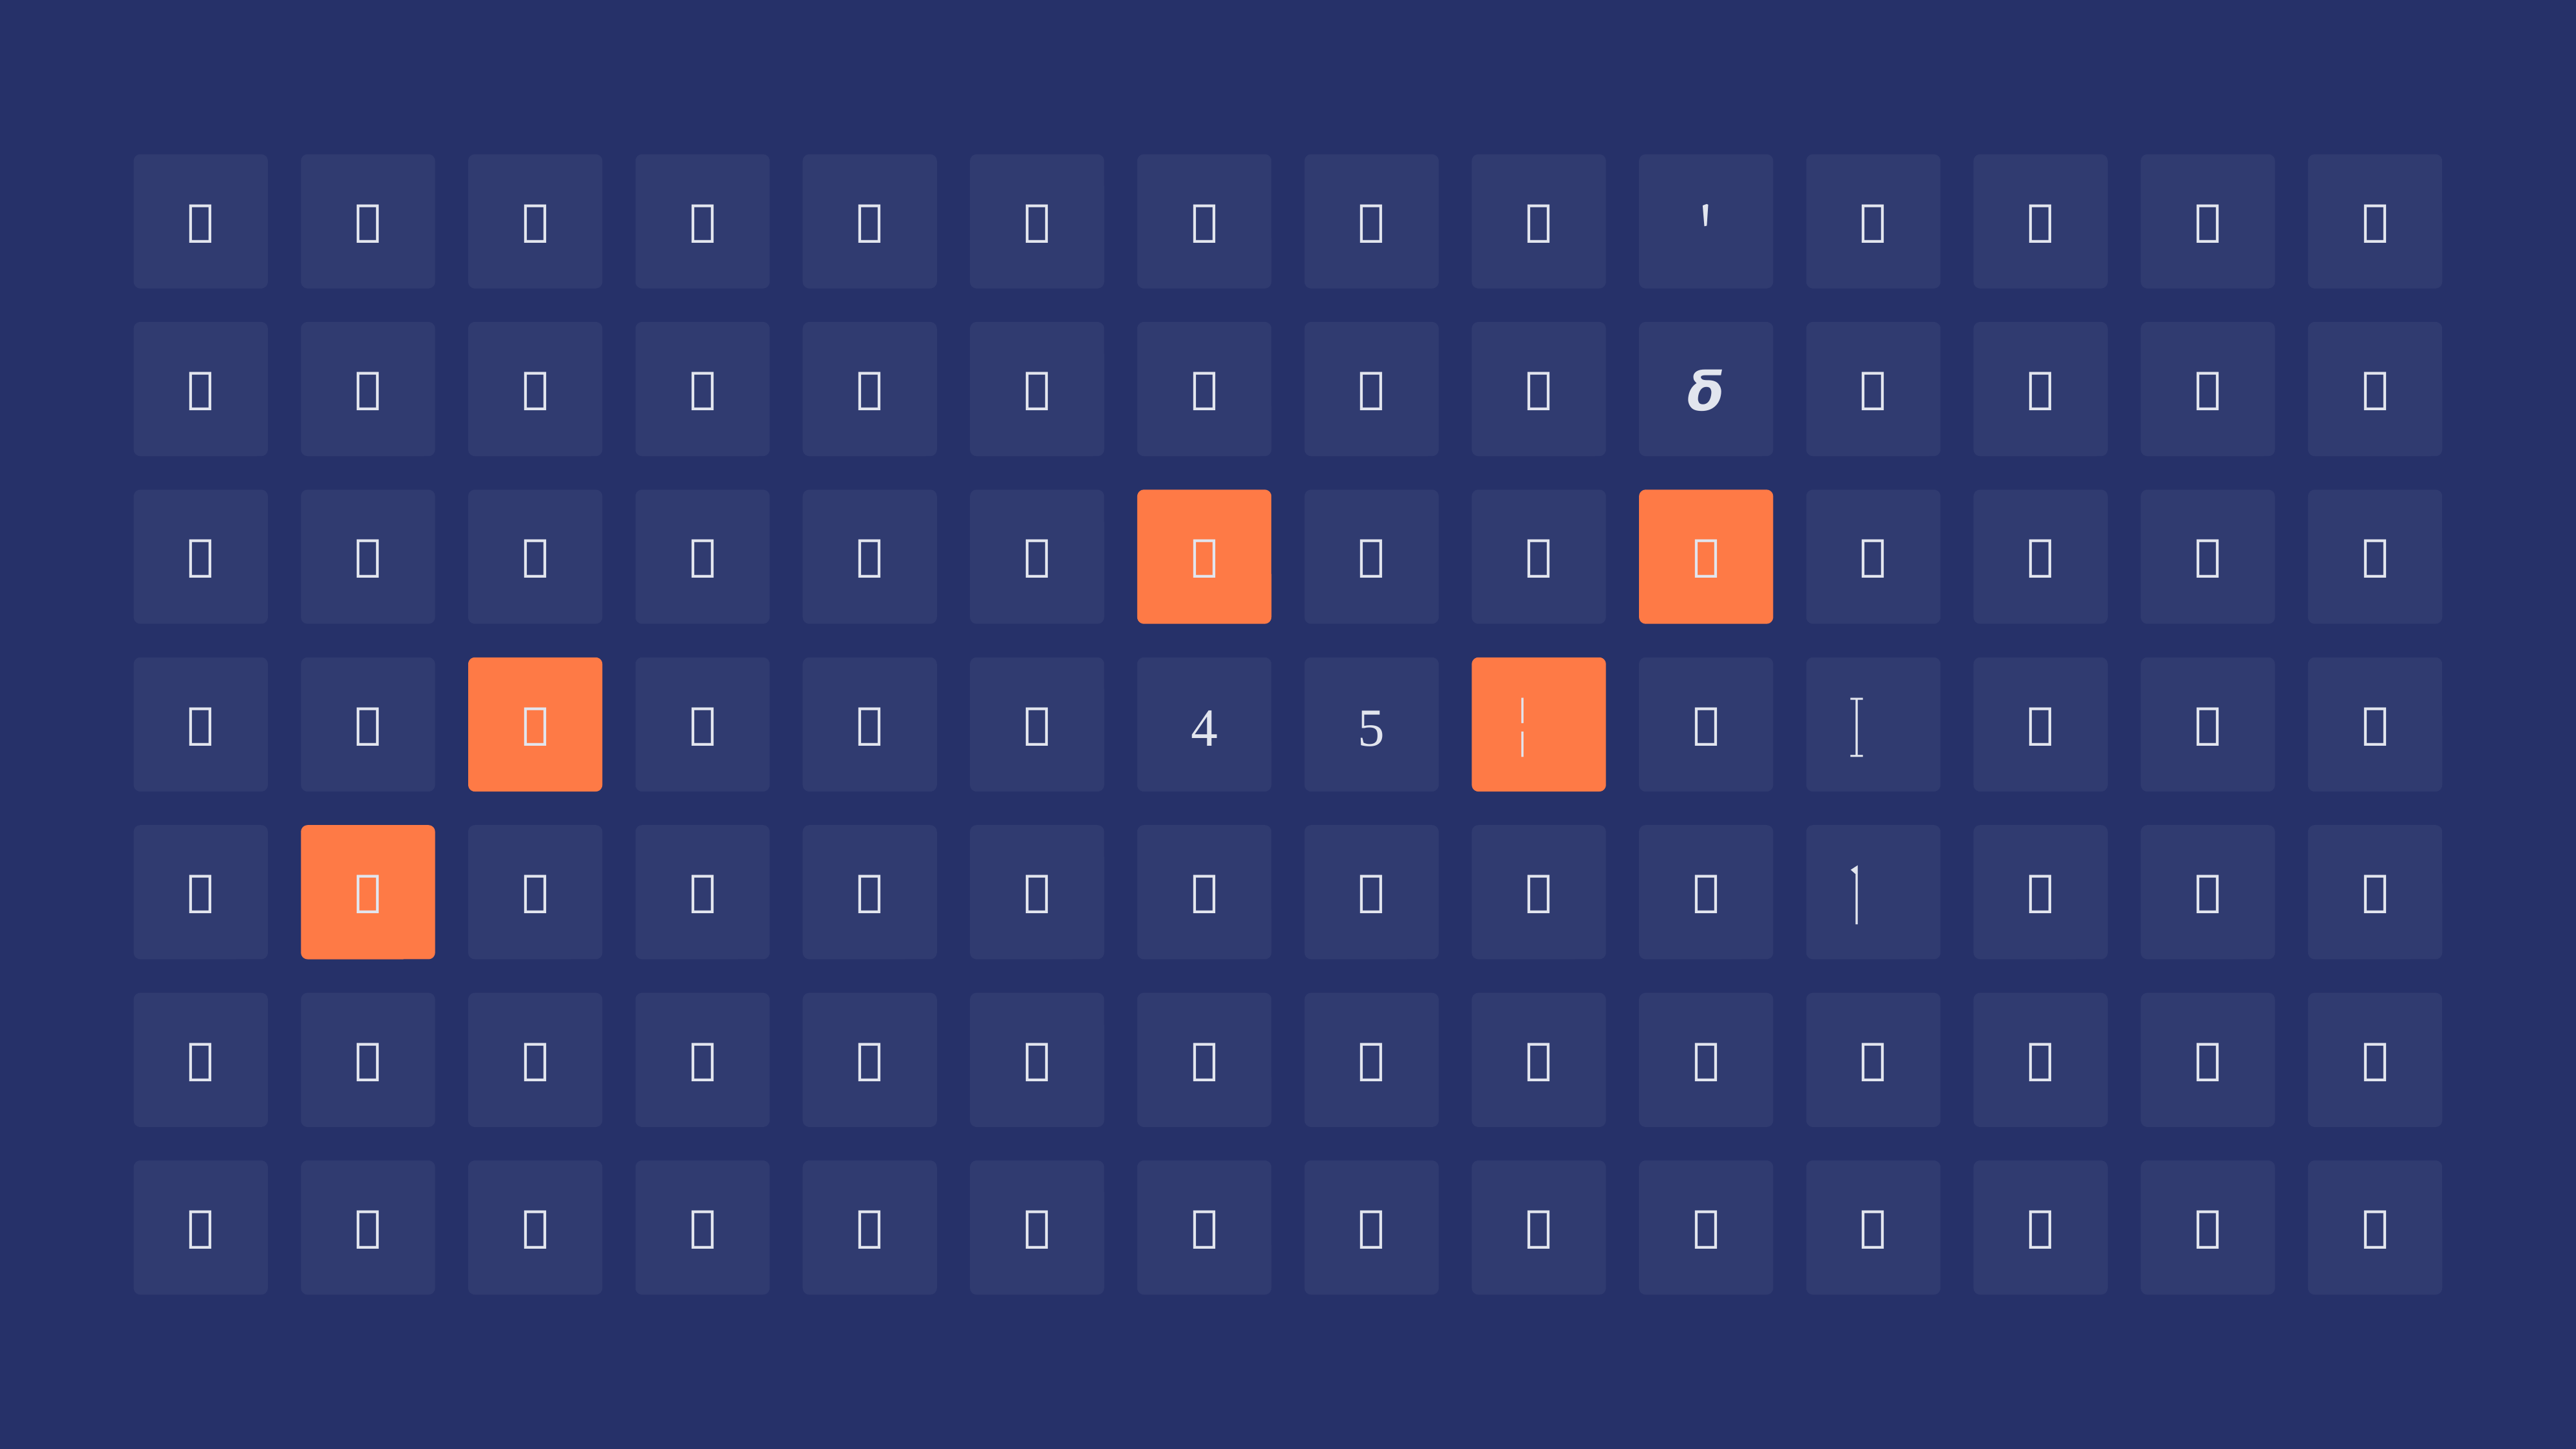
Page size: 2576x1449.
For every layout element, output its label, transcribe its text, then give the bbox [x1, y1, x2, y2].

text_box [2141, 154, 2275, 289]
text_box [1304, 321, 1439, 457]
text_box  [1522, 189, 1555, 254]
text_box  [2192, 860, 2224, 925]
text_box  [1355, 1195, 1388, 1260]
text_box  [2359, 692, 2392, 757]
text_box [468, 657, 603, 792]
text_box  [1857, 1027, 1890, 1092]
text_box  [519, 860, 552, 925]
text_box [1137, 321, 1272, 457]
text_box  [853, 357, 886, 422]
text_box [133, 657, 268, 792]
text_box  [1355, 860, 1388, 925]
text_box  [1355, 524, 1388, 589]
text_box  [686, 189, 719, 254]
text_box [2307, 657, 2443, 792]
text_box [1806, 825, 1941, 960]
text_box [468, 992, 603, 1127]
text_box [970, 825, 1104, 960]
text_box [301, 825, 435, 960]
text_box [802, 321, 937, 457]
text_box  [184, 189, 217, 254]
text_box  [1188, 189, 1221, 254]
text_box  [1358, 692, 1385, 757]
text_box [1639, 154, 1774, 289]
text_box  [352, 1195, 384, 1260]
text_box  [686, 357, 719, 422]
text_box [1304, 992, 1439, 1127]
text_box  [1857, 1195, 1890, 1260]
text_box [1973, 154, 2108, 289]
text_box  [184, 1027, 217, 1092]
text_box [2141, 489, 2275, 624]
text_box [1304, 154, 1439, 289]
text_box  [1857, 357, 1890, 422]
text_box  [853, 860, 886, 925]
text_box  [2359, 357, 2392, 422]
text_box [1973, 489, 2108, 624]
text_box [1137, 1160, 1272, 1295]
text_box  [2359, 524, 2392, 589]
text_box [1973, 992, 2108, 1127]
text_box  [2024, 1027, 2057, 1092]
text_box  [1188, 357, 1221, 422]
text_box [1472, 154, 1606, 289]
text_box [1973, 825, 2108, 960]
text_box [2307, 1160, 2443, 1295]
text_box [468, 825, 603, 960]
text_box  [1355, 189, 1388, 254]
text_box  [1522, 1195, 1555, 1260]
text_box [2307, 154, 2443, 289]
text_box [1806, 992, 1941, 1127]
text_box [1304, 1160, 1439, 1295]
text_box [1472, 321, 1606, 457]
text_box  [352, 357, 384, 422]
text_box [468, 489, 603, 624]
text_box  [352, 692, 384, 757]
text_box  [1690, 524, 1723, 589]
text_box  [686, 692, 719, 757]
text_box [1806, 1160, 1941, 1295]
text_box [301, 489, 435, 624]
text_box [301, 1160, 435, 1295]
text_box [468, 1160, 603, 1295]
text_box [802, 992, 937, 1127]
text_box  [1857, 860, 1889, 925]
text_box [1472, 489, 1606, 624]
text_box  [1188, 524, 1221, 589]
text_box [635, 489, 770, 624]
text_box [1472, 992, 1606, 1127]
text_box [301, 657, 435, 792]
text_box [2307, 489, 2443, 624]
text_box  [1021, 524, 1054, 589]
text_box  [519, 1195, 552, 1260]
text_box  [1522, 357, 1555, 422]
text_box [1639, 321, 1774, 457]
text_box  [2192, 189, 2224, 254]
text_box [1806, 657, 1941, 792]
text_box  [1522, 524, 1555, 589]
text_box [1639, 1160, 1774, 1295]
text_box  [853, 692, 886, 757]
text_box [1472, 825, 1606, 960]
text_box  [853, 524, 886, 589]
text_box [970, 154, 1104, 289]
text_box  [1857, 189, 1890, 254]
text_box  [2024, 1195, 2057, 1260]
text_box  [2359, 860, 2392, 925]
text_box  [1857, 524, 1890, 589]
text_box [2141, 825, 2275, 960]
text_box [1806, 321, 1941, 457]
text_box  [352, 524, 384, 589]
text_box [468, 154, 603, 289]
text_box  [1021, 357, 1054, 422]
text_box [2141, 1160, 2275, 1295]
text_box [1973, 657, 2108, 792]
text_box [2307, 825, 2443, 960]
text_box [1639, 657, 1774, 792]
text_box [1639, 992, 1774, 1127]
text_box  [352, 189, 384, 254]
text_box  [686, 524, 719, 589]
text_box  [184, 1195, 217, 1260]
text_box  [1522, 692, 1555, 757]
text_box  [1687, 357, 1725, 422]
text_box  [184, 357, 217, 422]
text_box  [1021, 860, 1054, 925]
text_box  [2024, 860, 2057, 925]
text_box [802, 154, 937, 289]
text_box  [2024, 692, 2057, 757]
text_box [1137, 489, 1272, 624]
text_box [468, 321, 603, 457]
text_box  [853, 1195, 886, 1260]
text_box  [1021, 189, 1054, 254]
text_box  [519, 1027, 552, 1092]
text_box [970, 321, 1104, 457]
text_box [1639, 825, 1774, 960]
text_box [1806, 154, 1941, 289]
text_box  [1522, 1027, 1555, 1092]
text_box  [1355, 357, 1388, 422]
text_box [301, 992, 435, 1127]
text_box [2141, 657, 2275, 792]
text_box  [1522, 860, 1555, 925]
text_box  [1699, 189, 1713, 254]
text_box  [853, 1027, 886, 1092]
text_box  [184, 524, 217, 589]
text_box  [1188, 860, 1221, 925]
text_box [1304, 825, 1439, 960]
text_box [635, 1160, 770, 1295]
text_box  [184, 860, 217, 925]
text_box [133, 489, 268, 624]
text_box  [1188, 1195, 1221, 1260]
text_box  [686, 860, 719, 925]
text_box  [2192, 692, 2224, 757]
text_box  [2024, 189, 2057, 254]
text_box  [2192, 1027, 2224, 1092]
text_box [301, 321, 435, 457]
text_box  [352, 860, 384, 925]
text_box [1304, 657, 1439, 792]
text_box  [853, 189, 886, 254]
text_box  [2359, 1195, 2392, 1260]
text_box [1472, 1160, 1606, 1295]
text_box [635, 657, 770, 792]
text_box  [686, 1027, 719, 1092]
text_box [133, 1160, 268, 1295]
text_box [802, 489, 937, 624]
text_box [1472, 657, 1606, 792]
text_box [2141, 992, 2275, 1127]
text_box [970, 657, 1104, 792]
text_box  [2192, 524, 2224, 589]
text_box [970, 489, 1104, 624]
text_box [802, 657, 937, 792]
text_box [1973, 1160, 2108, 1295]
text_box [1137, 657, 1272, 792]
text_box [301, 154, 435, 289]
text_box  [519, 357, 552, 422]
text_box [1137, 825, 1272, 960]
text_box  [1857, 692, 1889, 757]
text_box  [1690, 1195, 1723, 1260]
text_box  [1690, 692, 1723, 757]
text_box [133, 154, 268, 289]
text_box [1137, 992, 1272, 1127]
text_box  [1355, 1027, 1388, 1092]
text_box [635, 154, 770, 289]
text_box  [2192, 357, 2224, 422]
text_box [970, 992, 1104, 1127]
text_box [635, 992, 770, 1127]
text_box [133, 992, 268, 1127]
text_box  [2024, 357, 2057, 422]
text_box  [1188, 1027, 1221, 1092]
text_box [1973, 321, 2108, 457]
text_box [802, 825, 937, 960]
text_box  [2359, 189, 2392, 254]
text_box  [2359, 1027, 2392, 1092]
text_box  [1021, 692, 1054, 757]
text_box  [1191, 692, 1218, 757]
text_box [970, 1160, 1104, 1295]
text_box  [1690, 860, 1723, 925]
text_box [1639, 489, 1774, 624]
text_box [2307, 321, 2443, 457]
text_box [133, 825, 268, 960]
text_box  [686, 1195, 719, 1260]
text_box [1304, 489, 1439, 624]
text_box  [519, 189, 552, 254]
text_box  [519, 524, 552, 589]
text_box  [352, 1027, 384, 1092]
text_box [1137, 154, 1272, 289]
text_box  [2179, 1195, 2236, 1260]
text_box [2307, 992, 2443, 1127]
text_box [133, 321, 268, 457]
text_box [802, 1160, 937, 1295]
text_box [635, 825, 770, 960]
text_box [635, 321, 770, 457]
text_box  [1021, 1195, 1054, 1260]
text_box [2141, 321, 2275, 457]
text_box [1806, 489, 1941, 624]
text_box  [2024, 524, 2057, 589]
text_box  [1021, 1027, 1054, 1092]
text_box  [519, 692, 552, 757]
text_box  [1690, 1027, 1723, 1092]
text_box  [184, 692, 217, 757]
